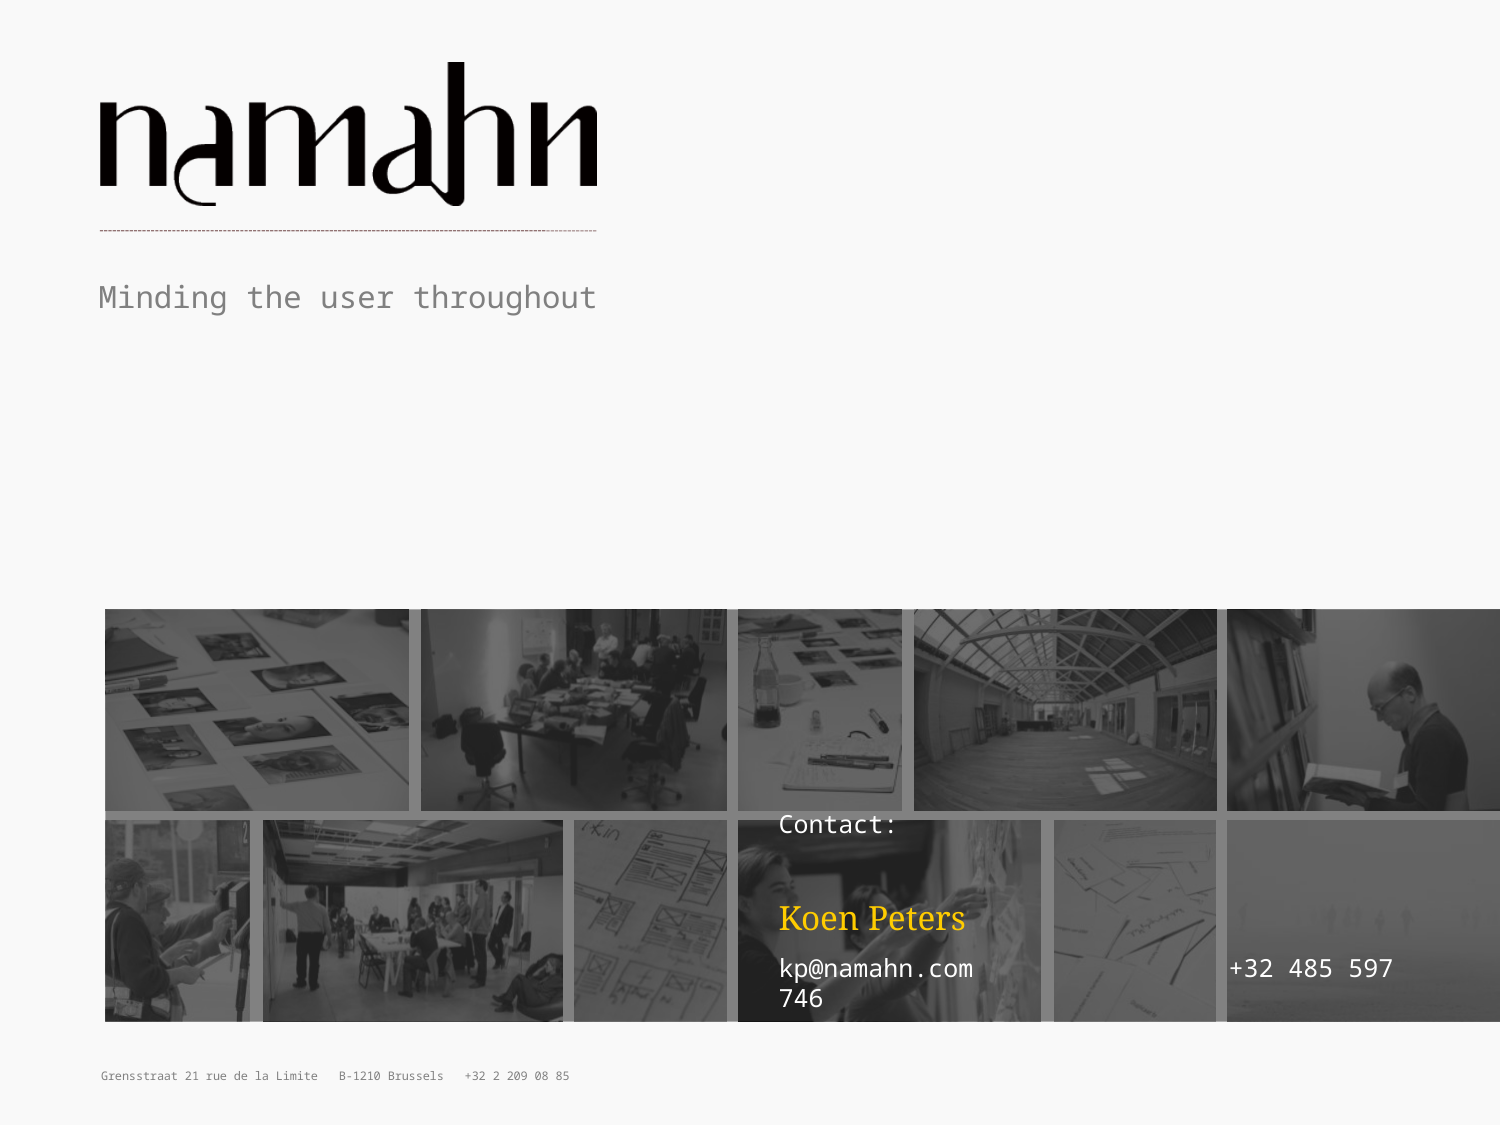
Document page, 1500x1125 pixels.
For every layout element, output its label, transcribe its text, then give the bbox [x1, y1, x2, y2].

list kp@namahn.com +32 485 597 746 [763, 944, 1442, 1005]
list Koen Peters [763, 847, 1442, 944]
picture [99, 62, 597, 206]
